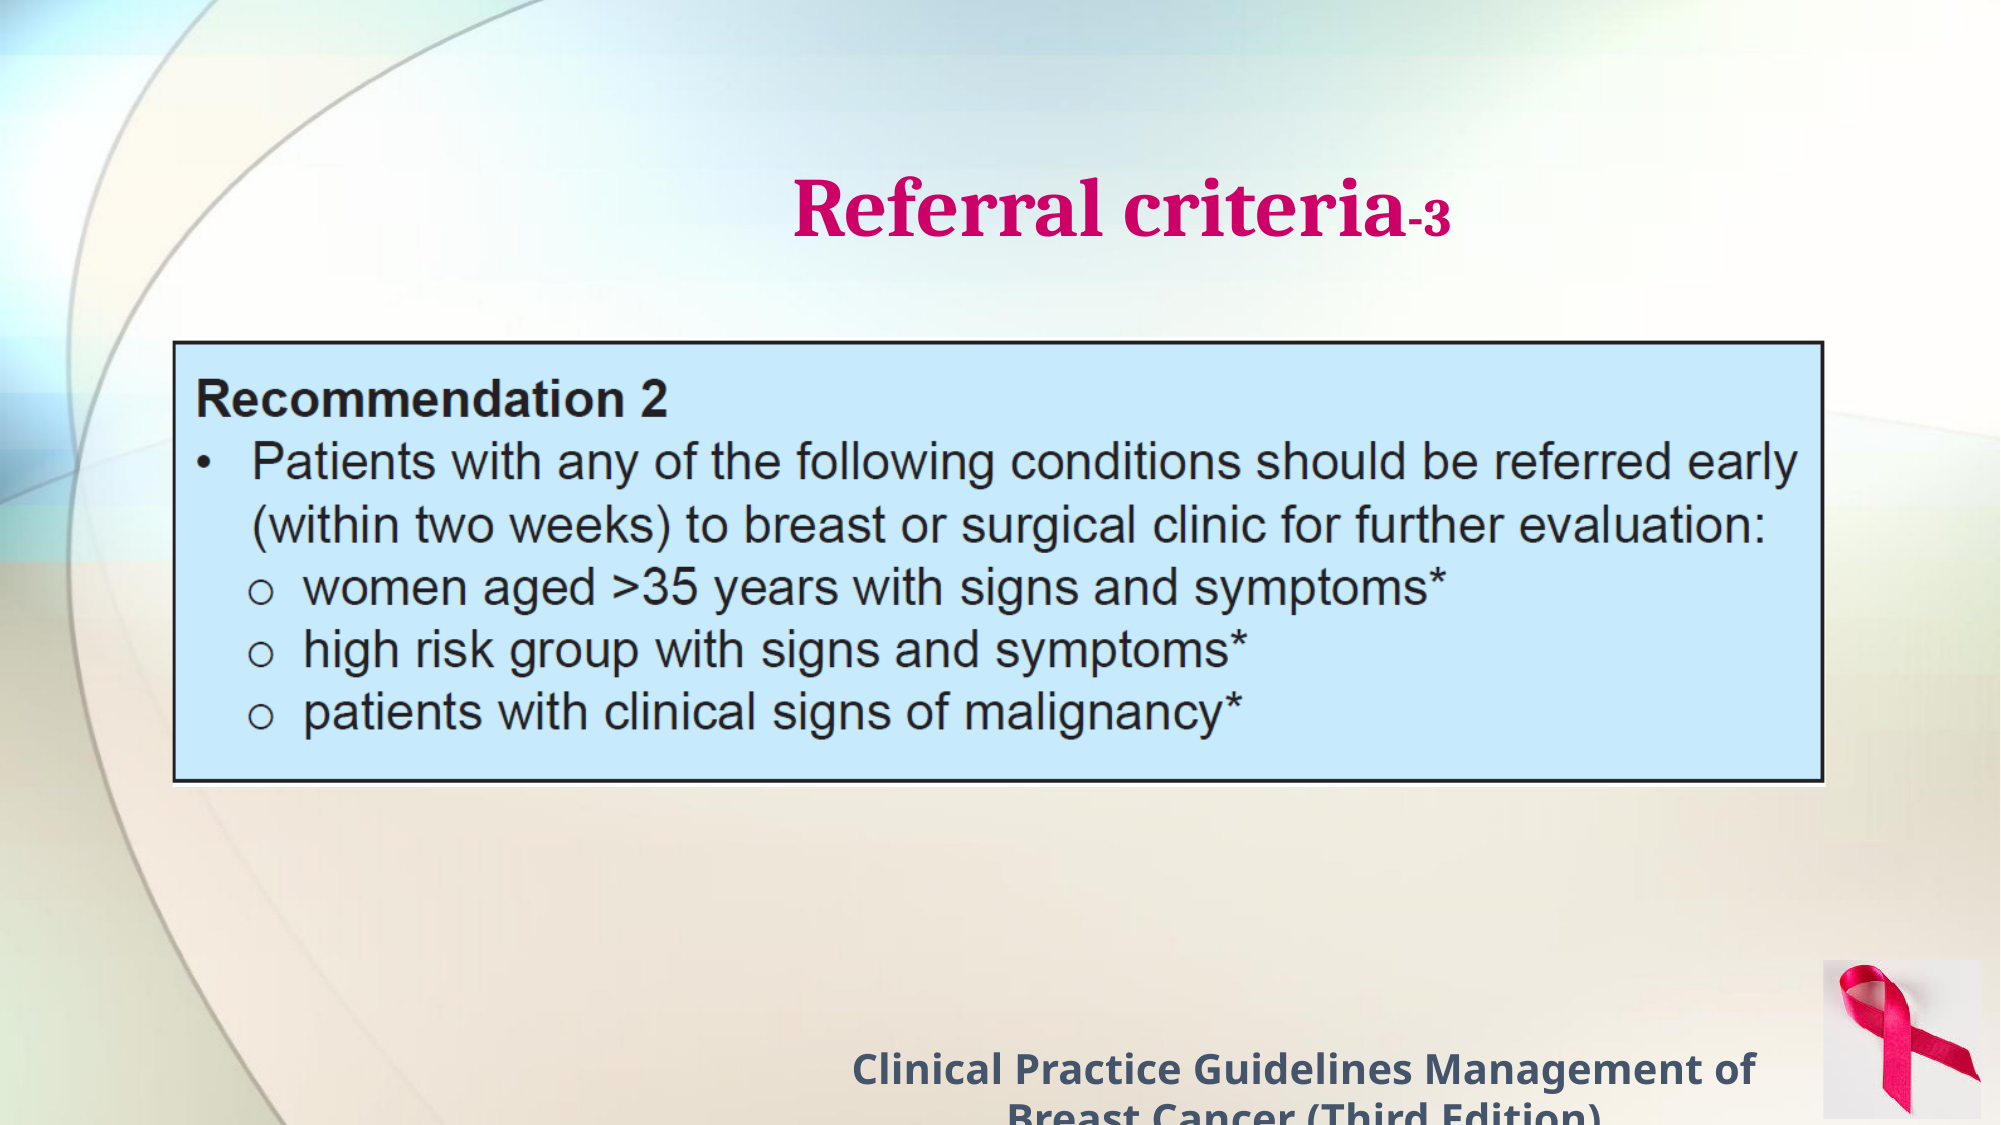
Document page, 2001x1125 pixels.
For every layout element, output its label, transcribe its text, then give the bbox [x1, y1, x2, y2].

slide_number 5 [1325, 1042, 1813, 1103]
text_box Clinical Practice Guidelines Management of Breast Cancer (Third Edition) [788, 1035, 1820, 1125]
picture [0, 0, 2001, 1125]
text_box Referral criteria-3 [381, 43, 1863, 261]
